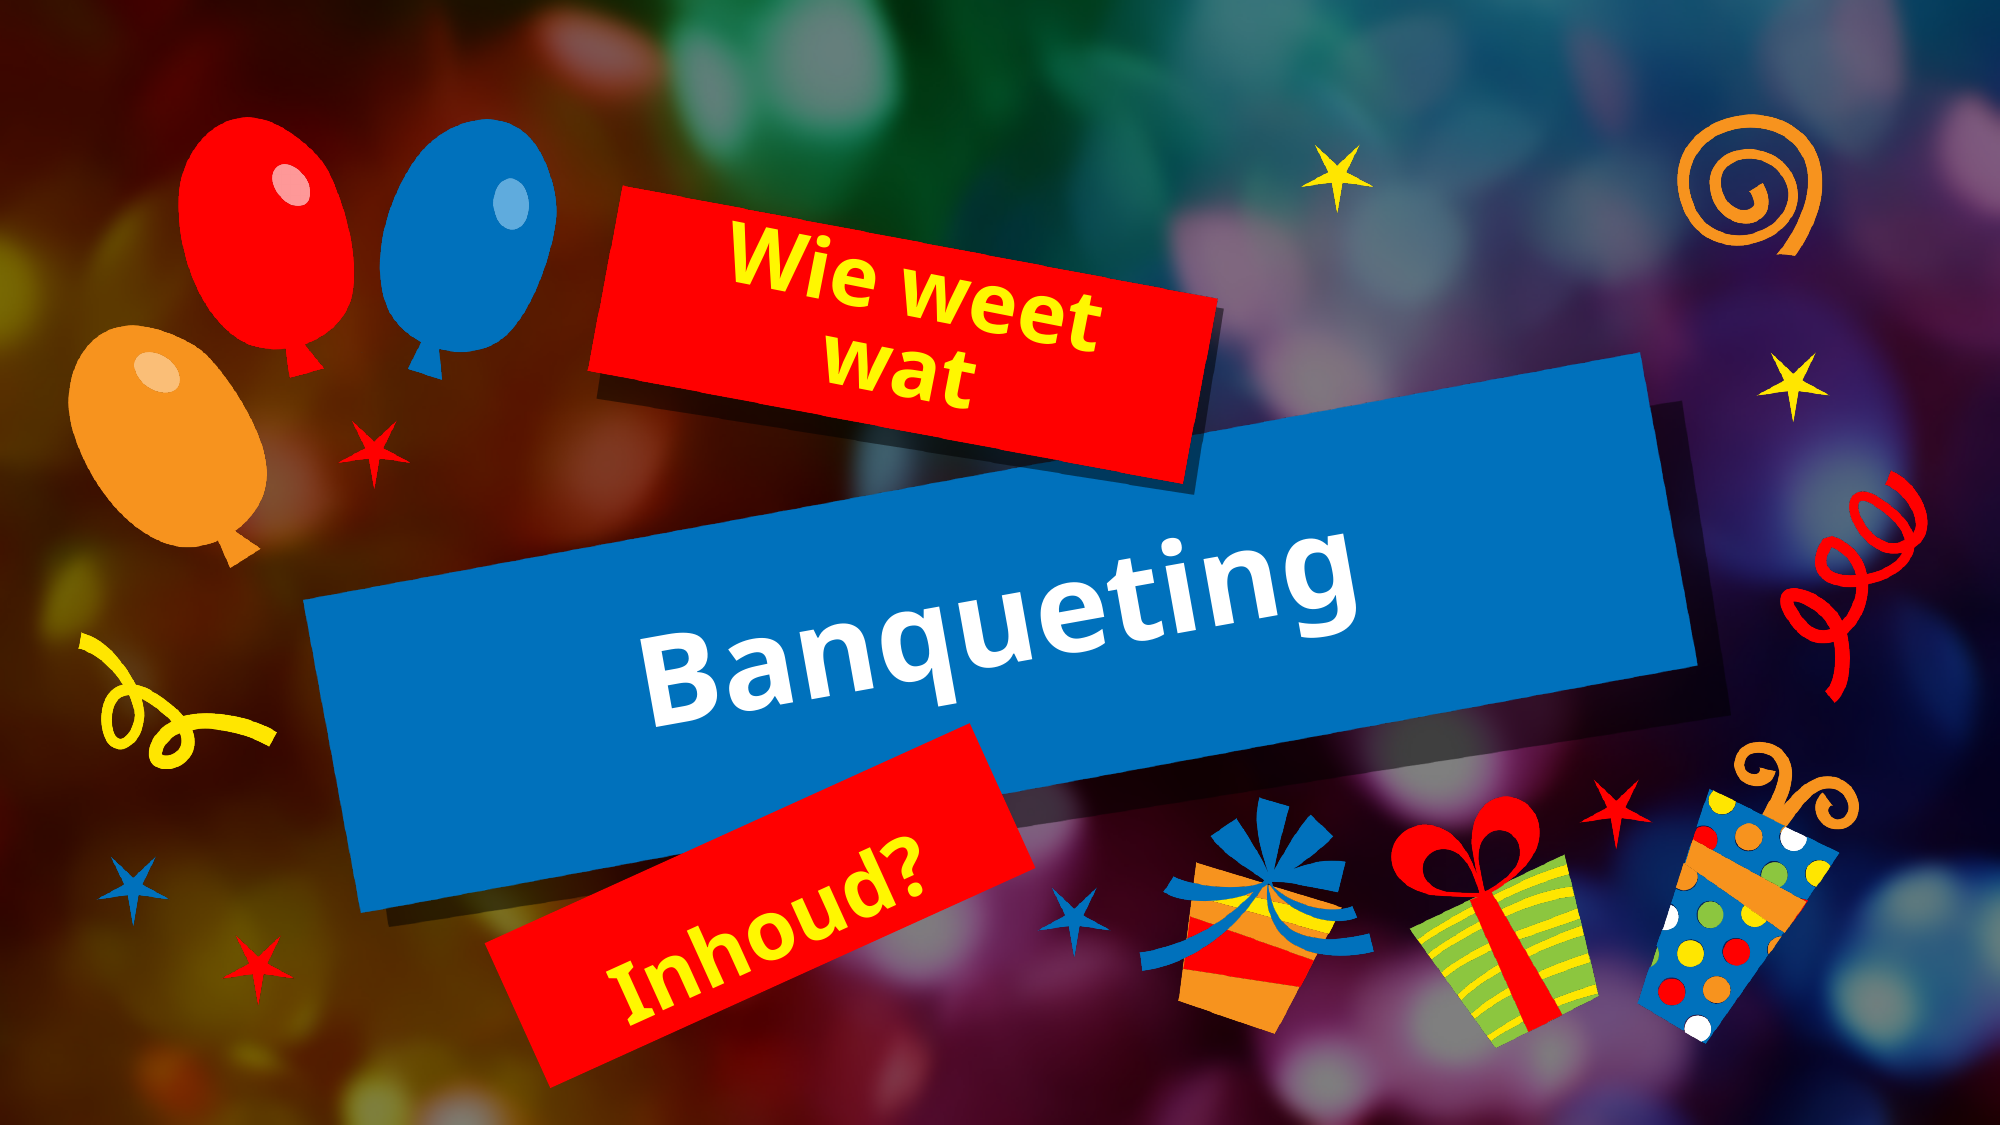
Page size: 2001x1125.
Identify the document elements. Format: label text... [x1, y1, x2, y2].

text_box Inhoud? [484, 723, 1036, 1089]
subtitle Banqueting [324, 431, 1679, 857]
picture [0, 0, 2000, 1125]
title Wie weet wat [627, 184, 1187, 471]
text_box [1264, 52, 1924, 339]
